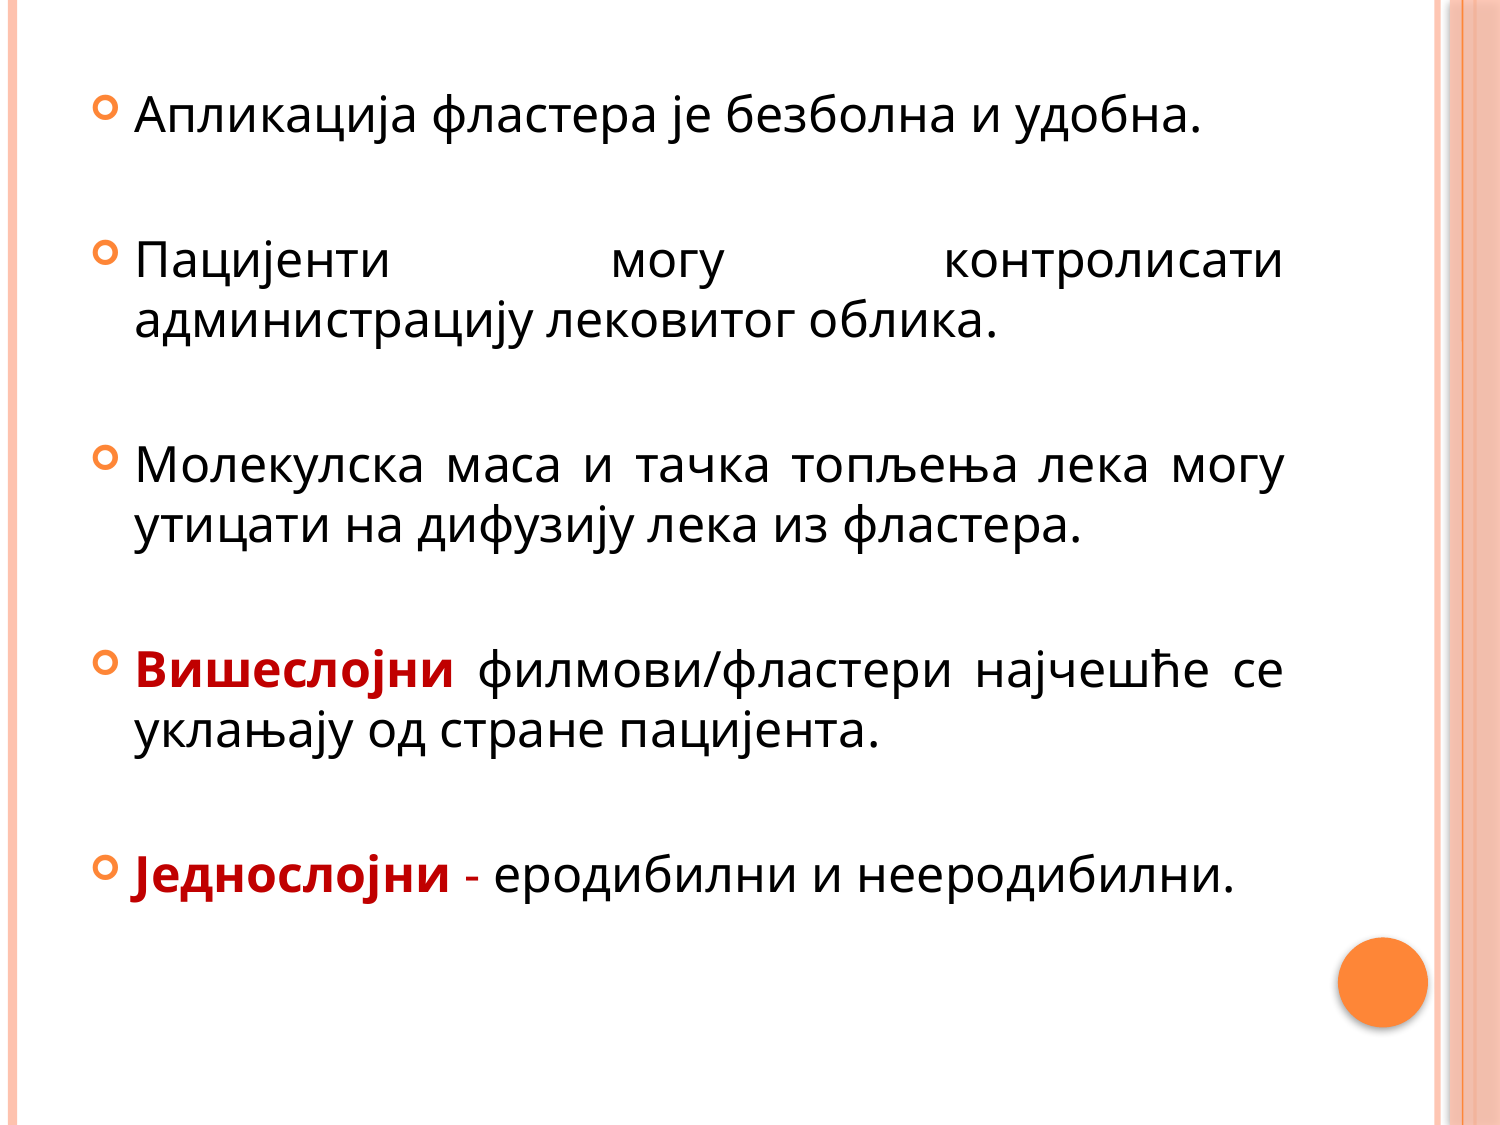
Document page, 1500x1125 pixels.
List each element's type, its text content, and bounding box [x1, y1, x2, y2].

list Апликација фластера је безболна и удобна. Пацијенти могу контролисати администрацију лековитог облика. Молекулска маса и тачка топљења лека могу утицати на дифузију лека из фластера. Вишеслојни филмови/фластери најчешће се уклањају од стране пацијента. Једнослојни - еродибилни и нееродибилни. [75, 75, 1300, 1062]
